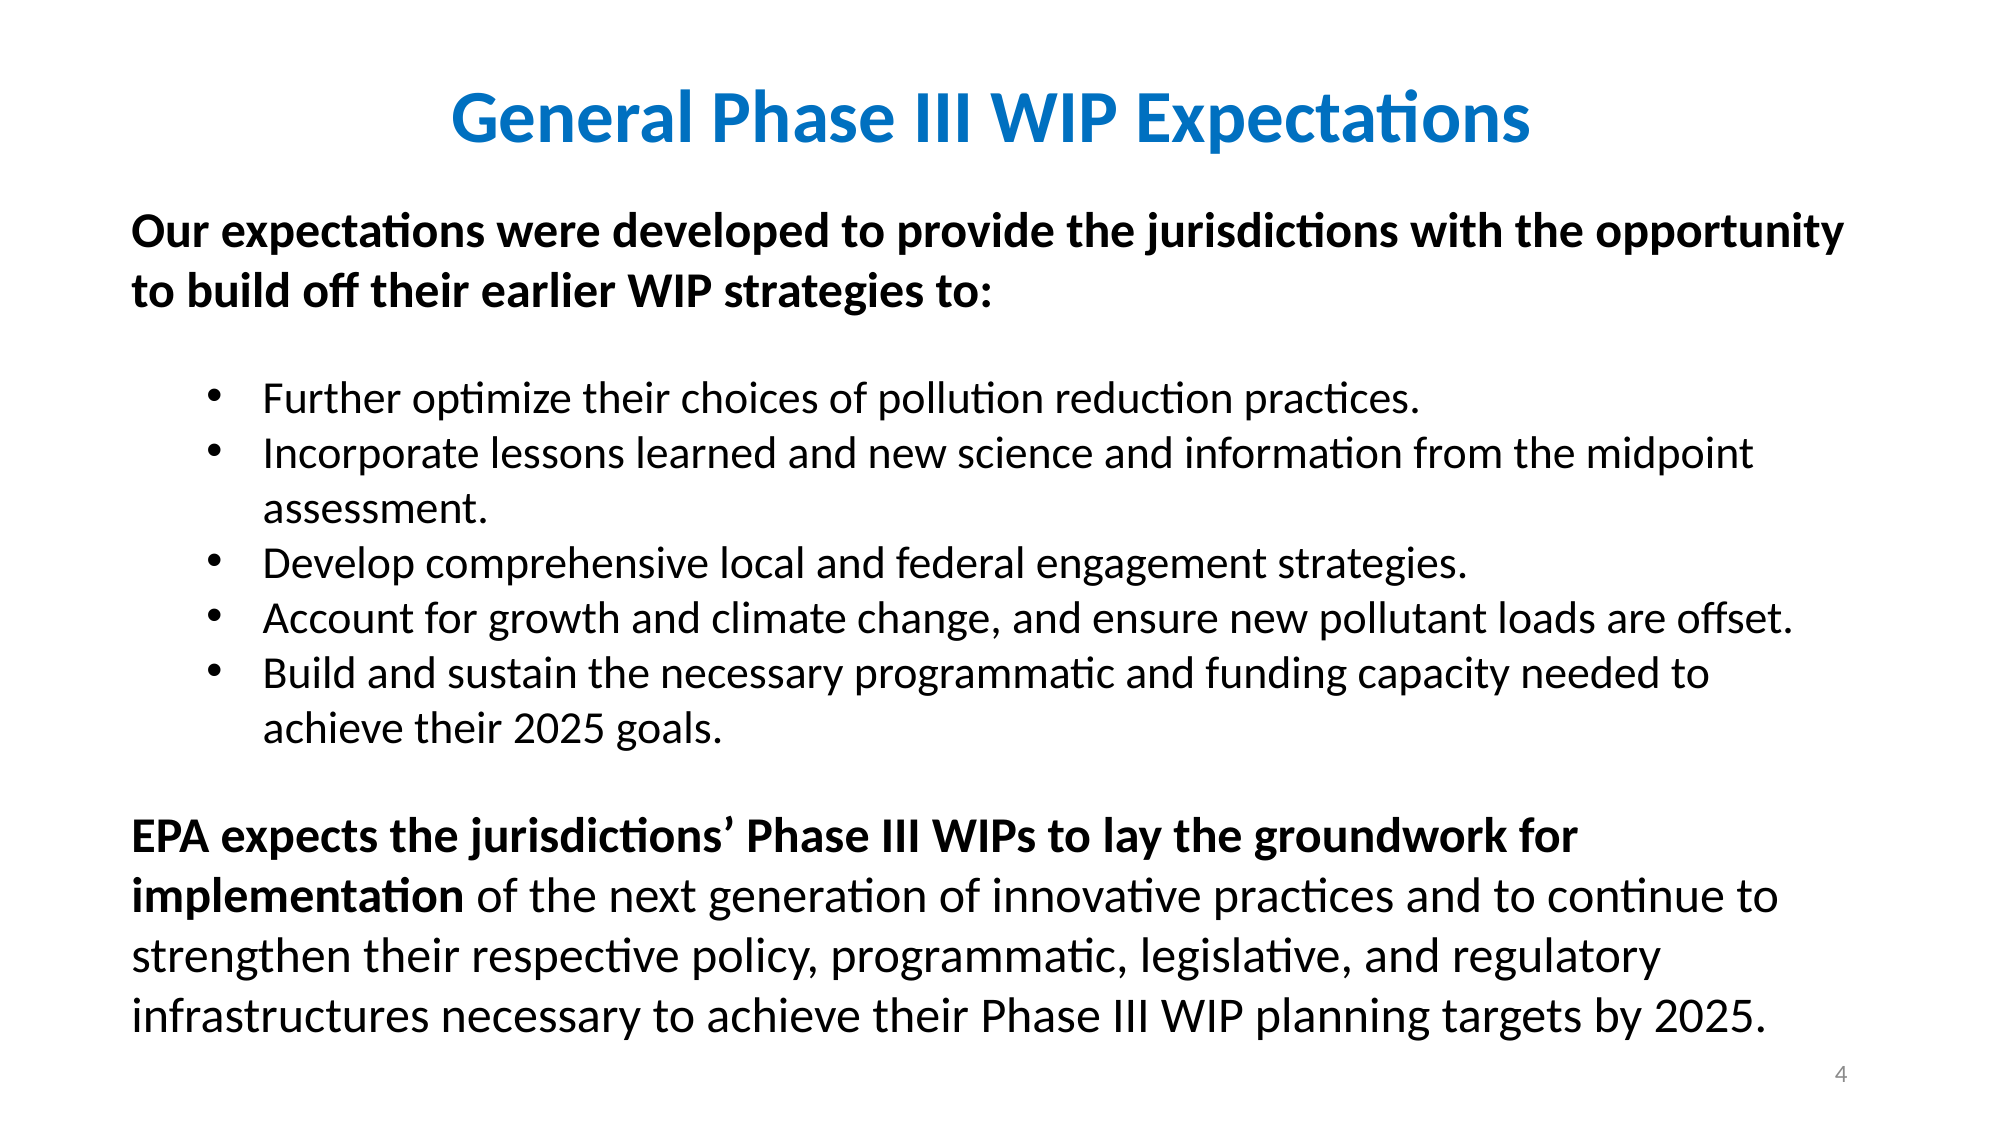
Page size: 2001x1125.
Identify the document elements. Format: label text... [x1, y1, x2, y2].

text_box General Phase III WIP Expectations Our expectations were developed to provide the jurisdictions with the opportunity to build off their earlier WIP strategies to: Further optimize their choices of pollution reduction practices. Incorporate lessons learned and new science and information from the midpoint assessment. Develop comprehensive local and federal engagement strategies. Account for growth and climate change, and ensure new pollutant loads are offset. Build and sustain the necessary programmatic and funding capacity needed to achieve their 2025 goals. EPA expects the jurisdictions’ Phase III WIPs to lay the groundwork for implementation of the next generation of innovative practices and to continue to strengthen their respective policy, programmatic, legislative, and regulatory infrastructures necessary to achieve their Phase III WIP planning targets by 2025. [116, 60, 1867, 1050]
slide_number 4 [1412, 1042, 1863, 1103]
